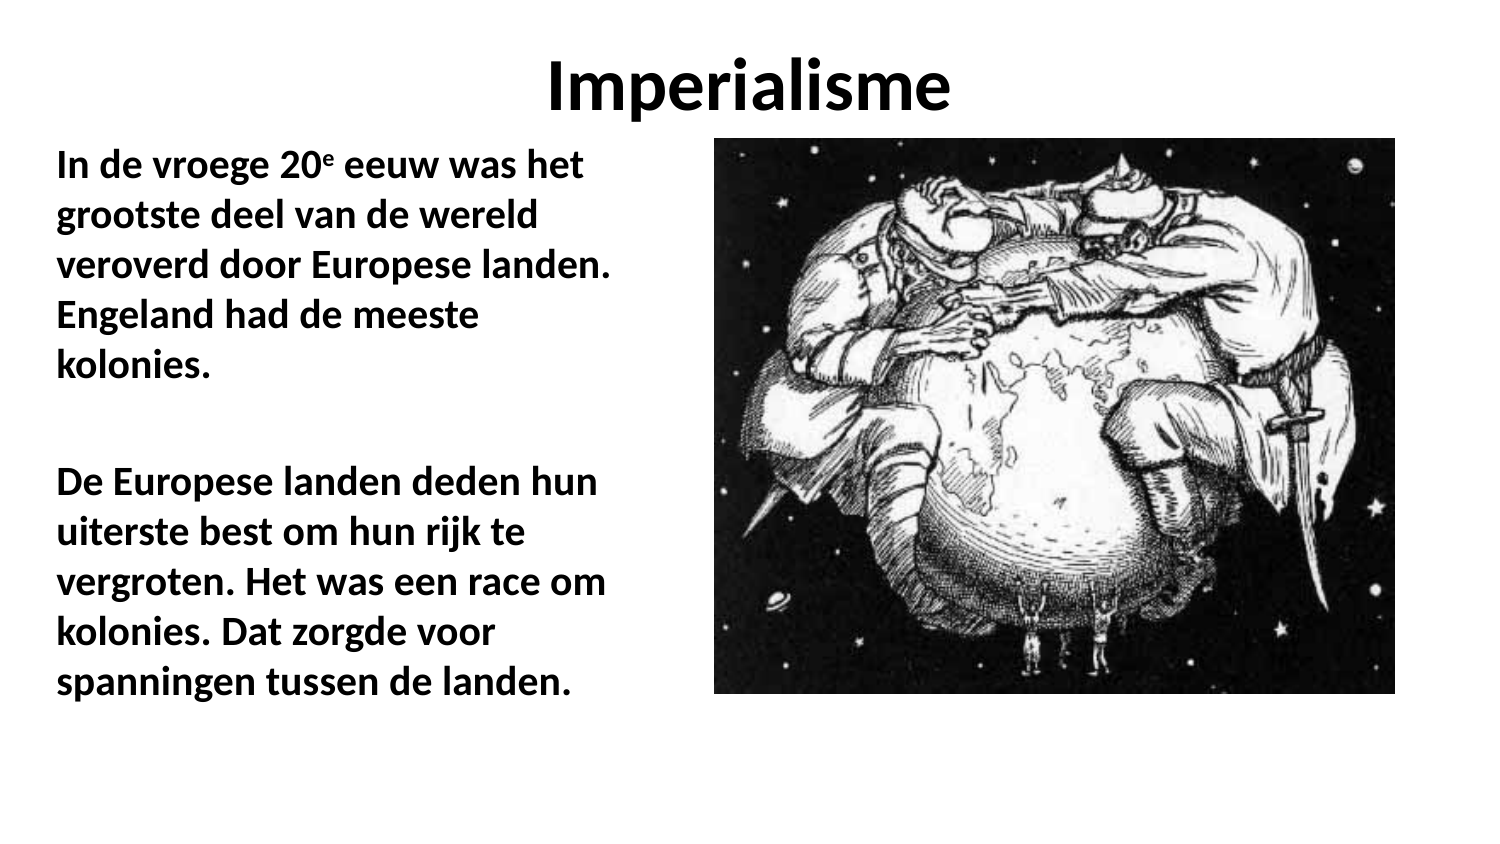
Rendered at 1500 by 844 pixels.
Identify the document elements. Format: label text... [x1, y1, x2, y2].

list In de vroege 20e eeuw was het grootste deel van de wereld veroverd door Europese landen. Engeland had de meeste kolonies. De Europese landen deden hun uiterste best om hun rijk te vergroten. Het was een race om kolonies. Dat zorgde voor spanningen tussen de landen. [41, 129, 656, 754]
picture [714, 138, 1395, 694]
title Imperialisme [75, 23, 1425, 139]
